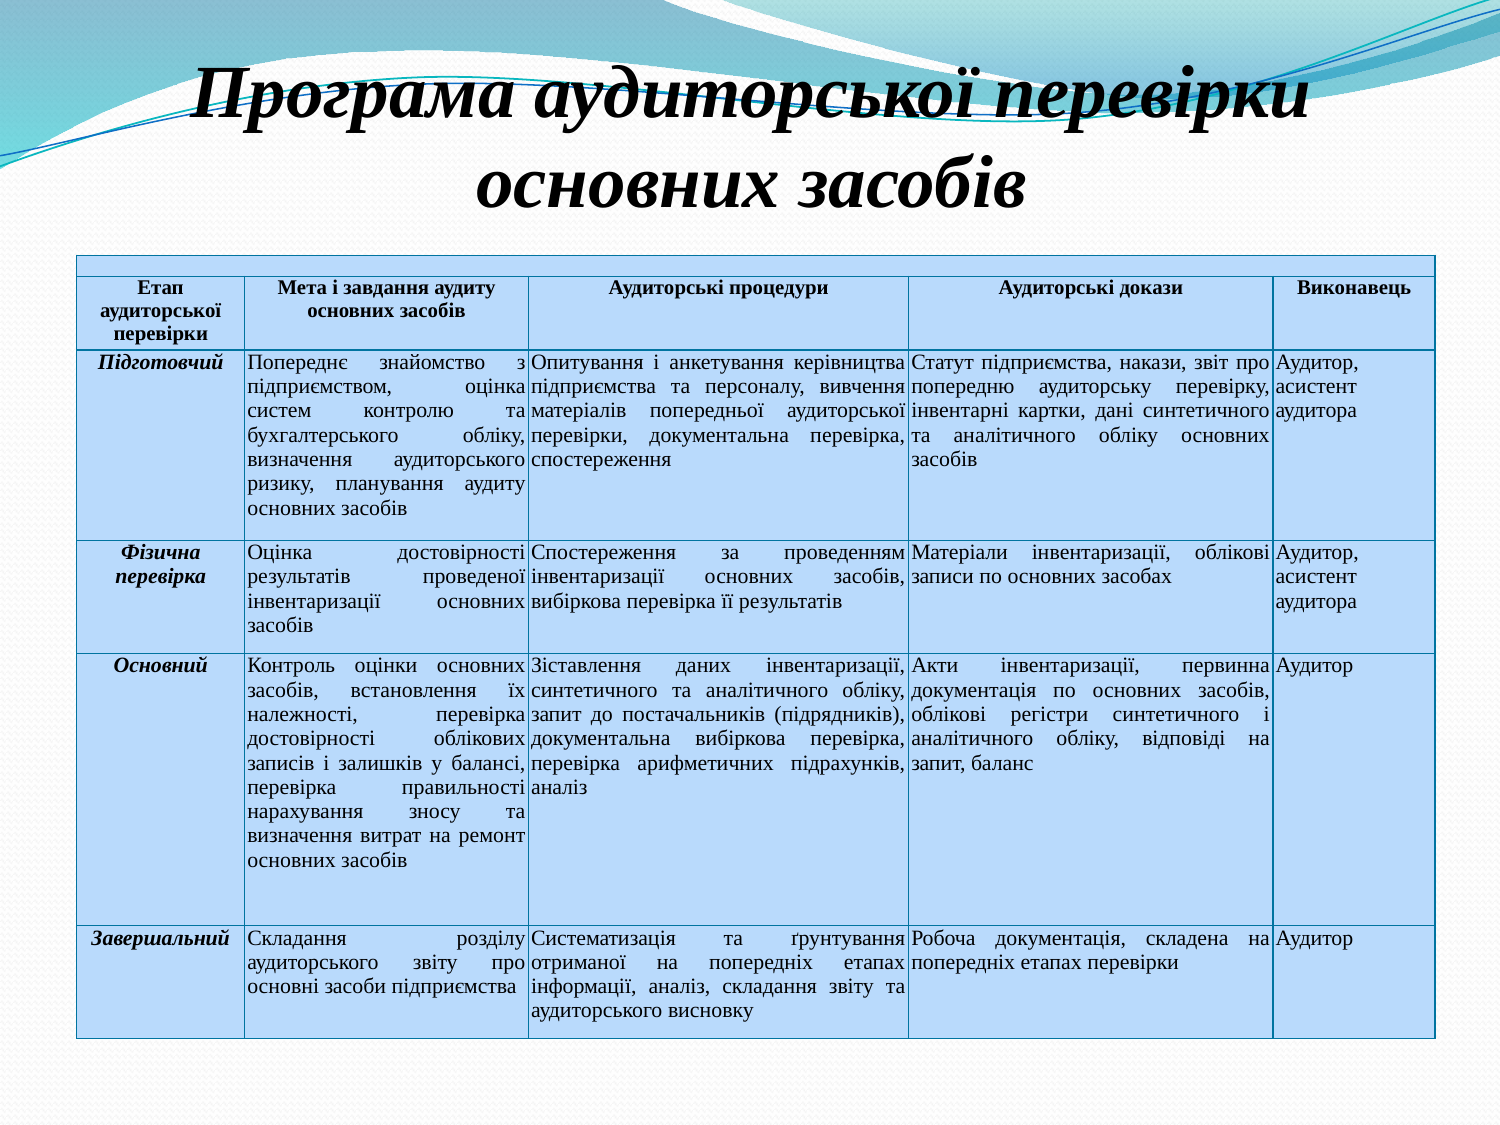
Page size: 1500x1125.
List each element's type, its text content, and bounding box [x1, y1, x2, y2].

table_cell Аудиторські докази [909, 277, 1272, 349]
title Програма аудиторської перевірки основних засобів [76, 30, 1427, 255]
table_cell Аудитор [1274, 926, 1434, 1038]
table_cell Основний [77, 654, 244, 925]
table_cell Аудитор, асистент аудитора [1274, 351, 1434, 540]
table_cell Акти інвентаризації, первинна документація по основних засобів, облікові регістри синтетичного і аналітичного обліку, відповіді на запит, баланс [909, 654, 1272, 925]
table_cell Робоча документація, складена на попередніх етапах перевірки [909, 926, 1272, 1038]
table_cell Виконавець [1274, 277, 1434, 349]
table_cell Матеріали інвентаризації, облікові записи по основних засобах [909, 541, 1272, 653]
table_cell Попереднє знайомство з підприємством, оцінка систем контролю та бухгалтерського обліку, визначення аудиторського ризику, планування аудиту основних засобів [245, 351, 528, 540]
table_cell Спостереження за проведенням інвентаризації основних засобів, вибіркова перевірка її результатів [529, 541, 908, 653]
table_cell Статут підприємства, накази, звіт про попередню аудиторську перевірку, інвентарні картки, дані синтетичного та аналітичного обліку основних засобів [909, 351, 1272, 540]
table_cell Складання розділу аудиторського звіту про основні засоби підприємства [245, 926, 528, 1038]
table_cell Зіставлення даних інвентаризації, синтетичного та аналітичного обліку, запит до постачальників (підрядників), документальна вибіркова перевірка, перевірка арифметичних підрахунків, аналіз [529, 654, 908, 925]
table_cell Завершальний [77, 926, 244, 1038]
table_cell Оцінка достовірності результатів проведеної інвентаризації основних засобів [245, 541, 528, 653]
table_cell Аудитор [1274, 654, 1434, 925]
table_header [77, 256, 1434, 276]
table_cell Етап аудиторської перевірки [77, 277, 244, 349]
table_cell Мета і завдання аудиту основних засобів [245, 277, 528, 349]
table_cell Контроль оцінки основних засобів, встановлення їх належності, перевірка достовірності облікових записів і залишків у балансі, перевірка правильності нарахування зносу та визначення витрат на ремонт основних засобів [245, 654, 528, 925]
table_cell Опитування і анкетування керівництва підприємства та персоналу, вивчення матеріалів попередньої аудиторської перевірки, документальна перевірка, спостереження [529, 351, 908, 540]
table_cell Аудиторські процедури [529, 277, 908, 349]
table_cell Аудитор, асистент аудитора [1274, 541, 1434, 653]
table_cell Систематизація та ґрунтування отриманої на попередніх етапах інформації, аналіз, складання звіту та аудиторського висновку [529, 926, 908, 1038]
table_cell Підготовчий [77, 351, 244, 540]
table_cell Фізична перевірка [77, 541, 244, 653]
